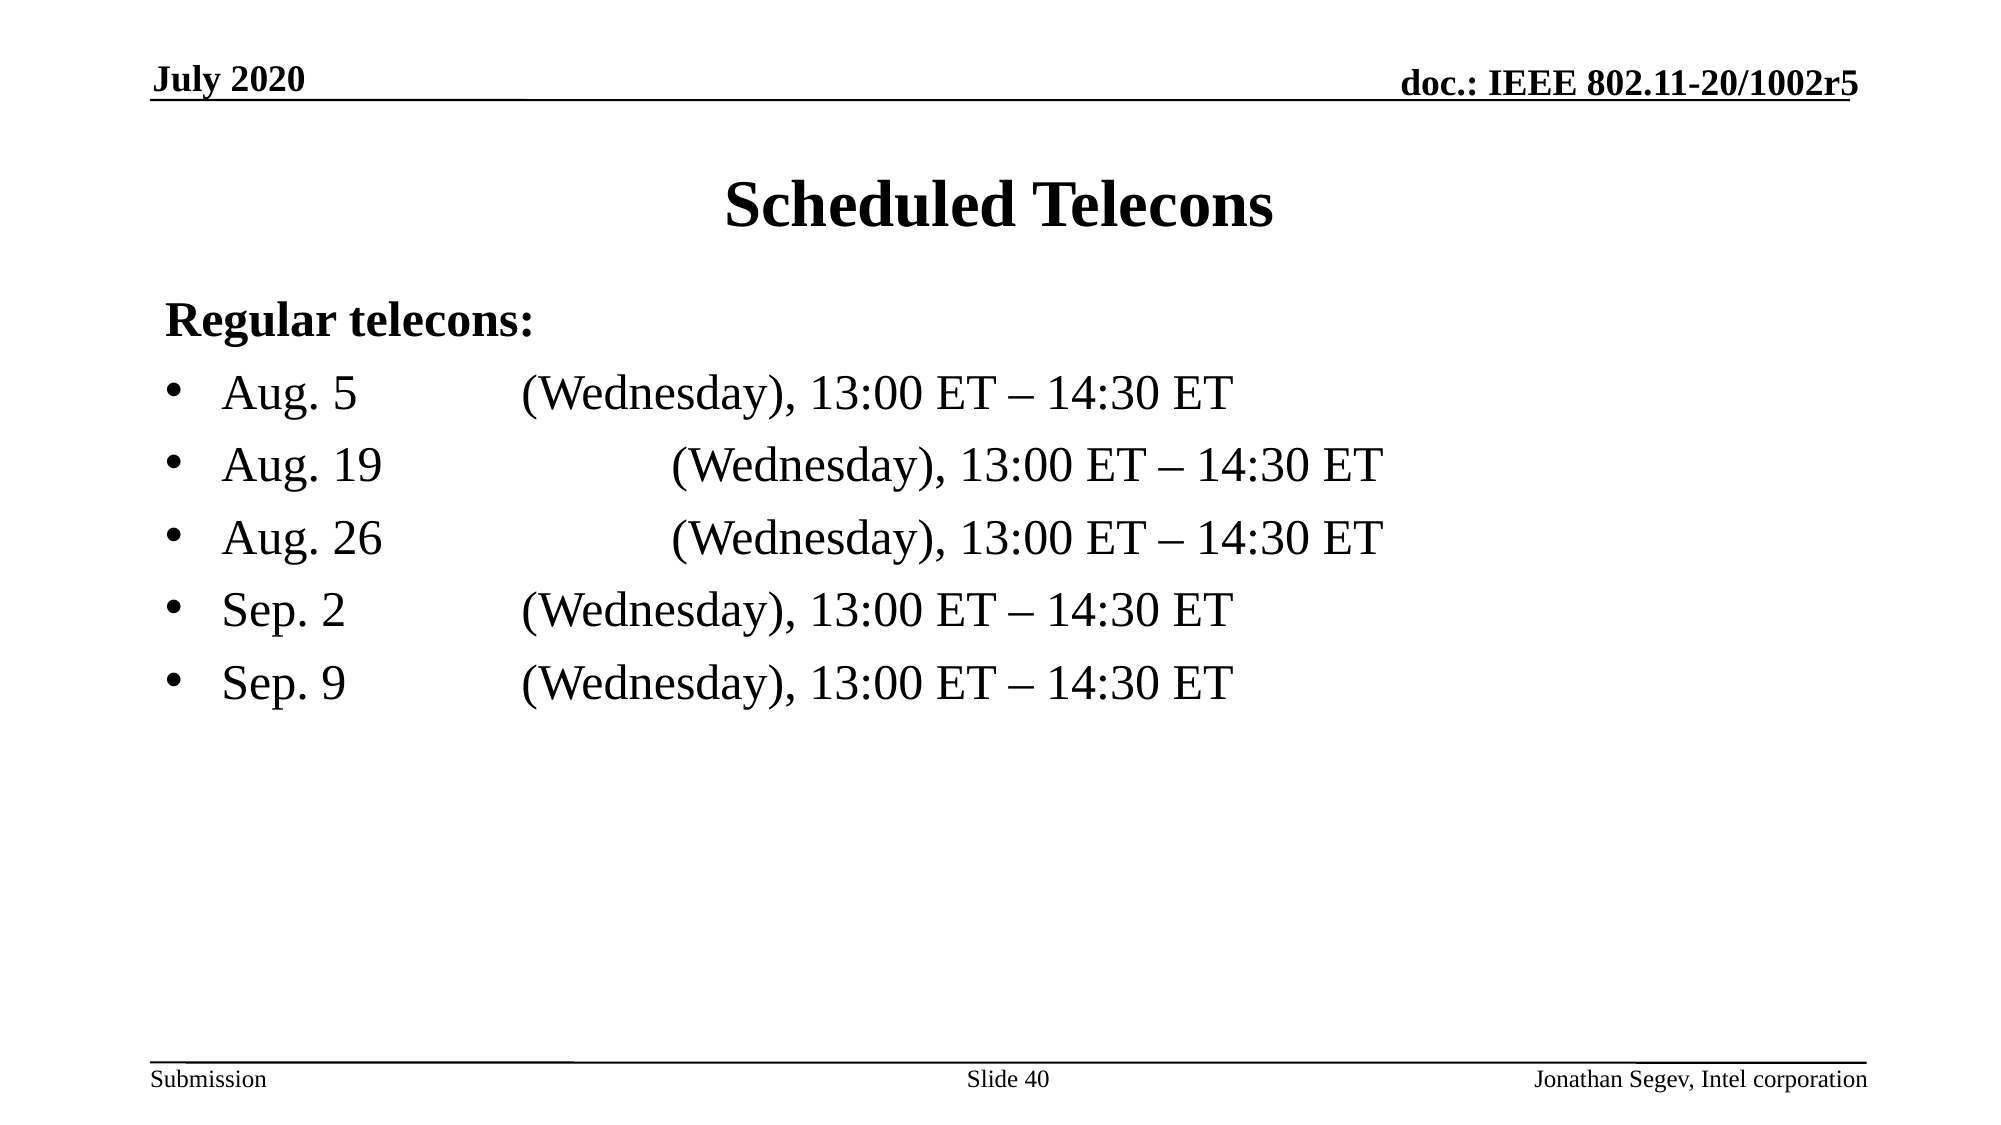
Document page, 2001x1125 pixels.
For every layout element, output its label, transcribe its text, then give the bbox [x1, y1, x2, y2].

footer Jonathan Segev, Intel corporation [1171, 1061, 1869, 1093]
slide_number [152, 54, 563, 100]
title Scheduled Telecons [149, 112, 1850, 278]
list Regular telecons: Aug. 5 (Wednesday), 13:00 ET – 14:30 ET Aug. 19 (Wednesday), 13:00 ET – 14:30 ET Aug. 26 (Wednesday), 13:00 ET – 14:30 ET Sep. 2 (Wednesday), 13:00 ET – 14:30 ET Sep. 9 (Wednesday), 13:00 ET – 14:30 ET [149, 278, 1850, 670]
slide_number Slide 40 [950, 1061, 1067, 1123]
